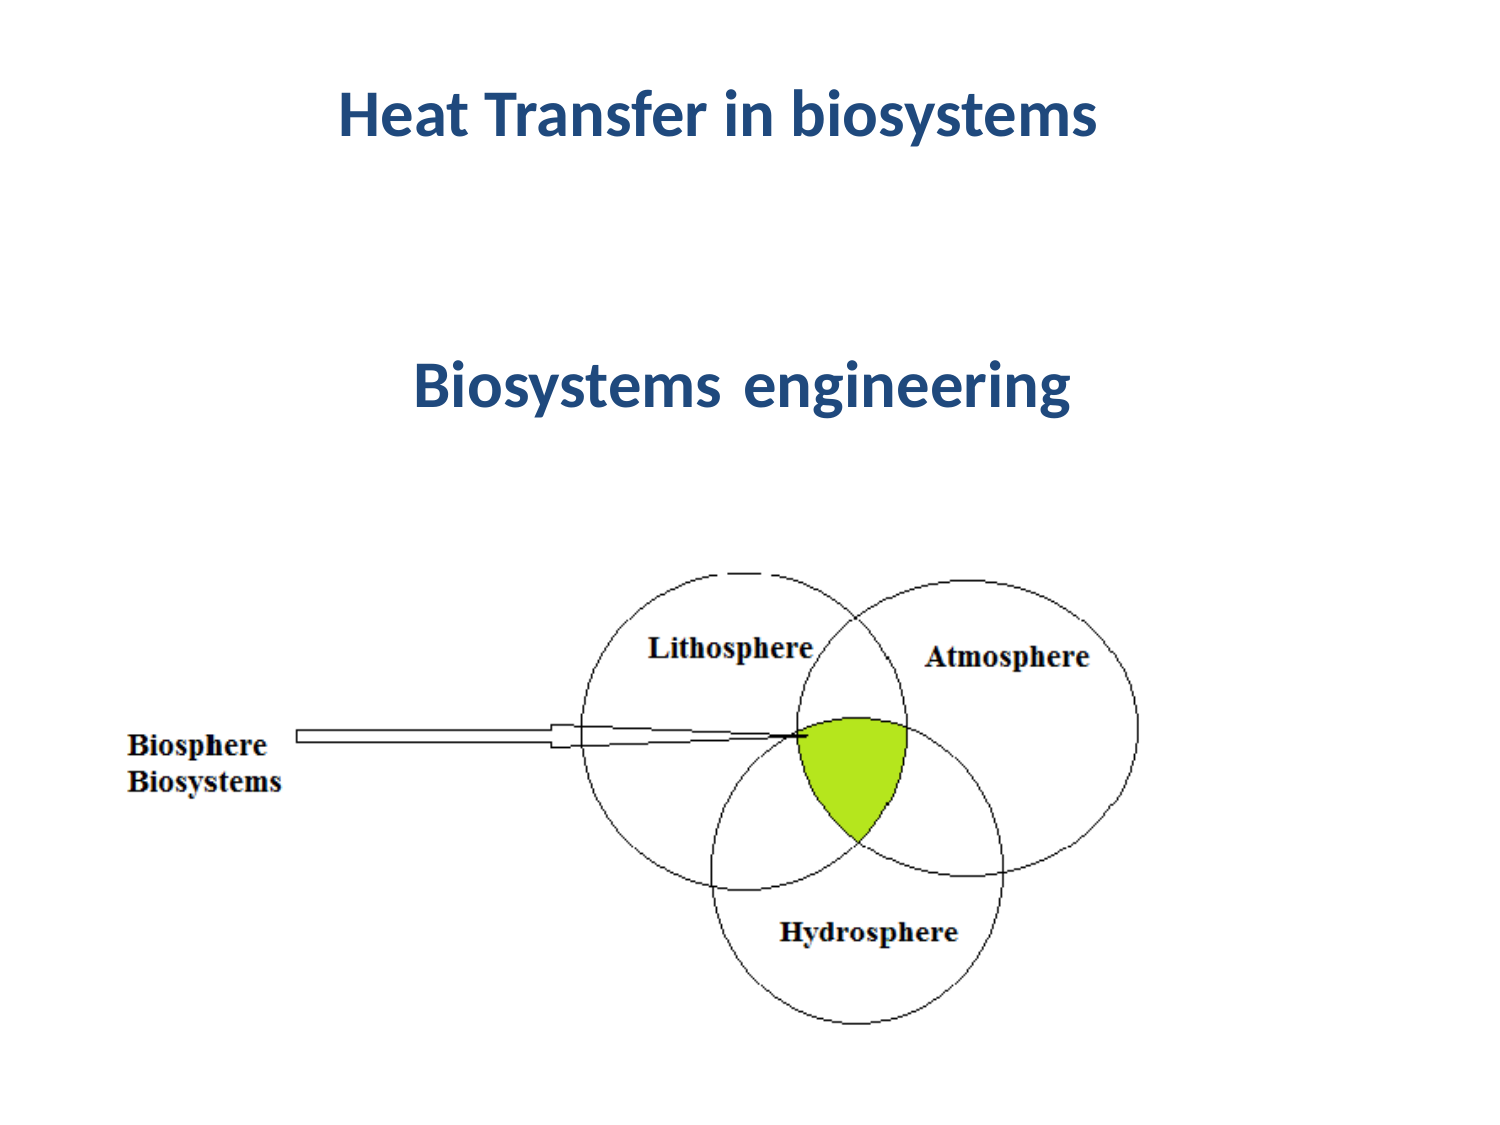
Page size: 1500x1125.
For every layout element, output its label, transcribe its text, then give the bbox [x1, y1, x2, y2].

picture [99, 462, 1226, 1098]
subtitle Heat Transfer in biosystems [193, 62, 1244, 163]
title Biosystems engineering [112, 249, 1388, 492]
